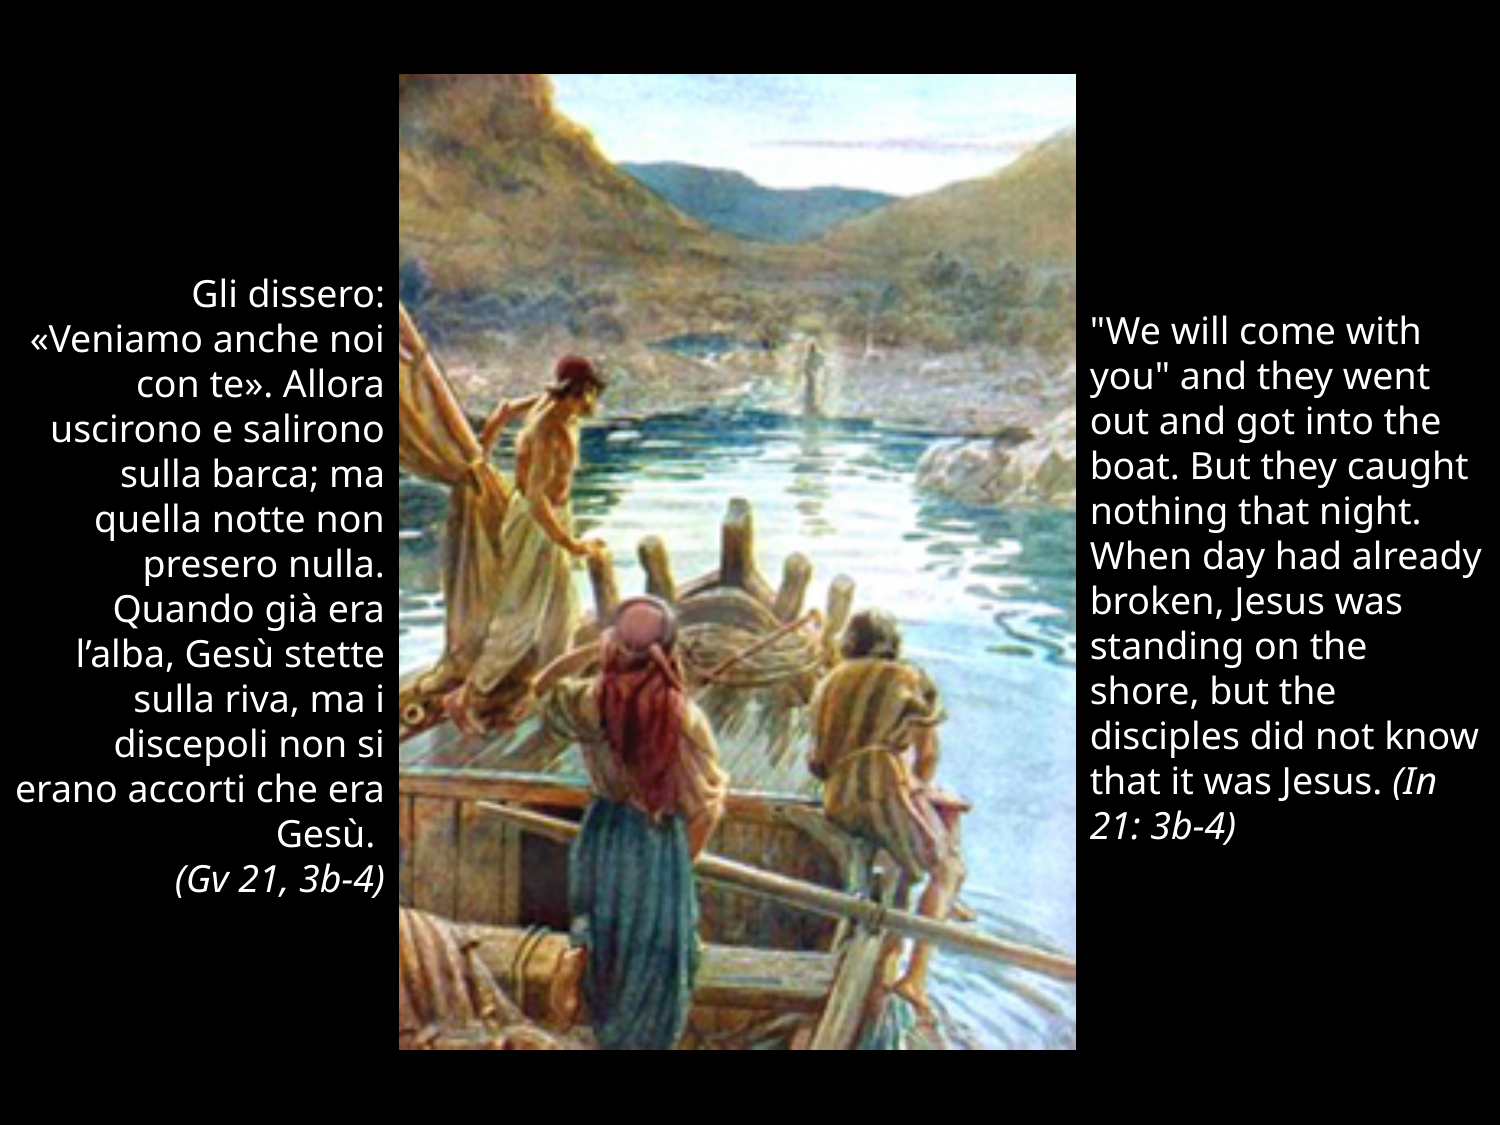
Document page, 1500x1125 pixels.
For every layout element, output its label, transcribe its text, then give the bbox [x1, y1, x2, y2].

text_box "We will come with you" and they went out and got into the boat. But they caught nothing that night. When day had already broken, Jesus was standing on the shore, but the disciples did not know that it was Jesus. (In 21: 3b-4) [1076, 299, 1500, 855]
text_box Gli dissero: «Veniamo anche noi con te». Allora uscirono e salirono sulla barca; ma quella notte non presero nulla. Quando già era l’alba, Gesù stette sulla riva, ma i discepoli non si erano accorti che era Gesù. (Gv 21, 3b-4) [0, 262, 399, 908]
picture [399, 74, 1076, 1050]
